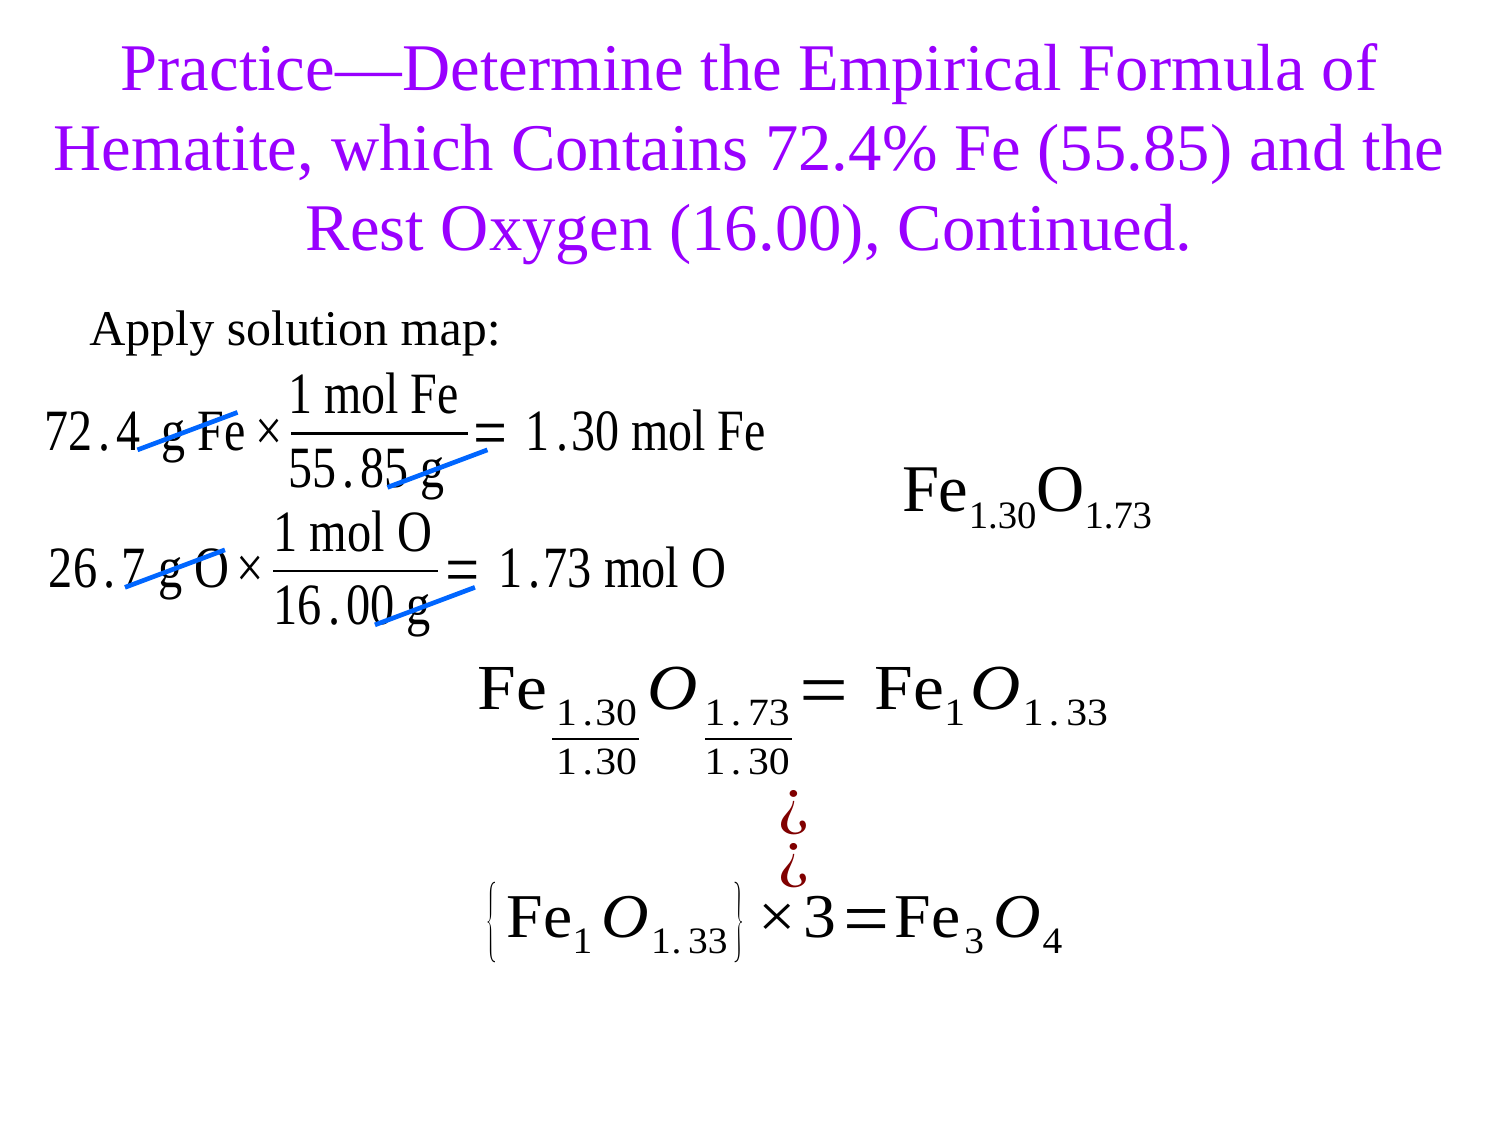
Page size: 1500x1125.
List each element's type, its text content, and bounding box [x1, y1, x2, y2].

text_box Fe1.30O1.73 [887, 437, 1203, 544]
text_box Practice—Determine the Empirical Formula of Hematite, which Contains 72.4% Fe (55.85) and the Rest Oxygen (16.00), Continued. [0, 49, 1500, 238]
text_box Apply solution map: [74, 287, 517, 363]
